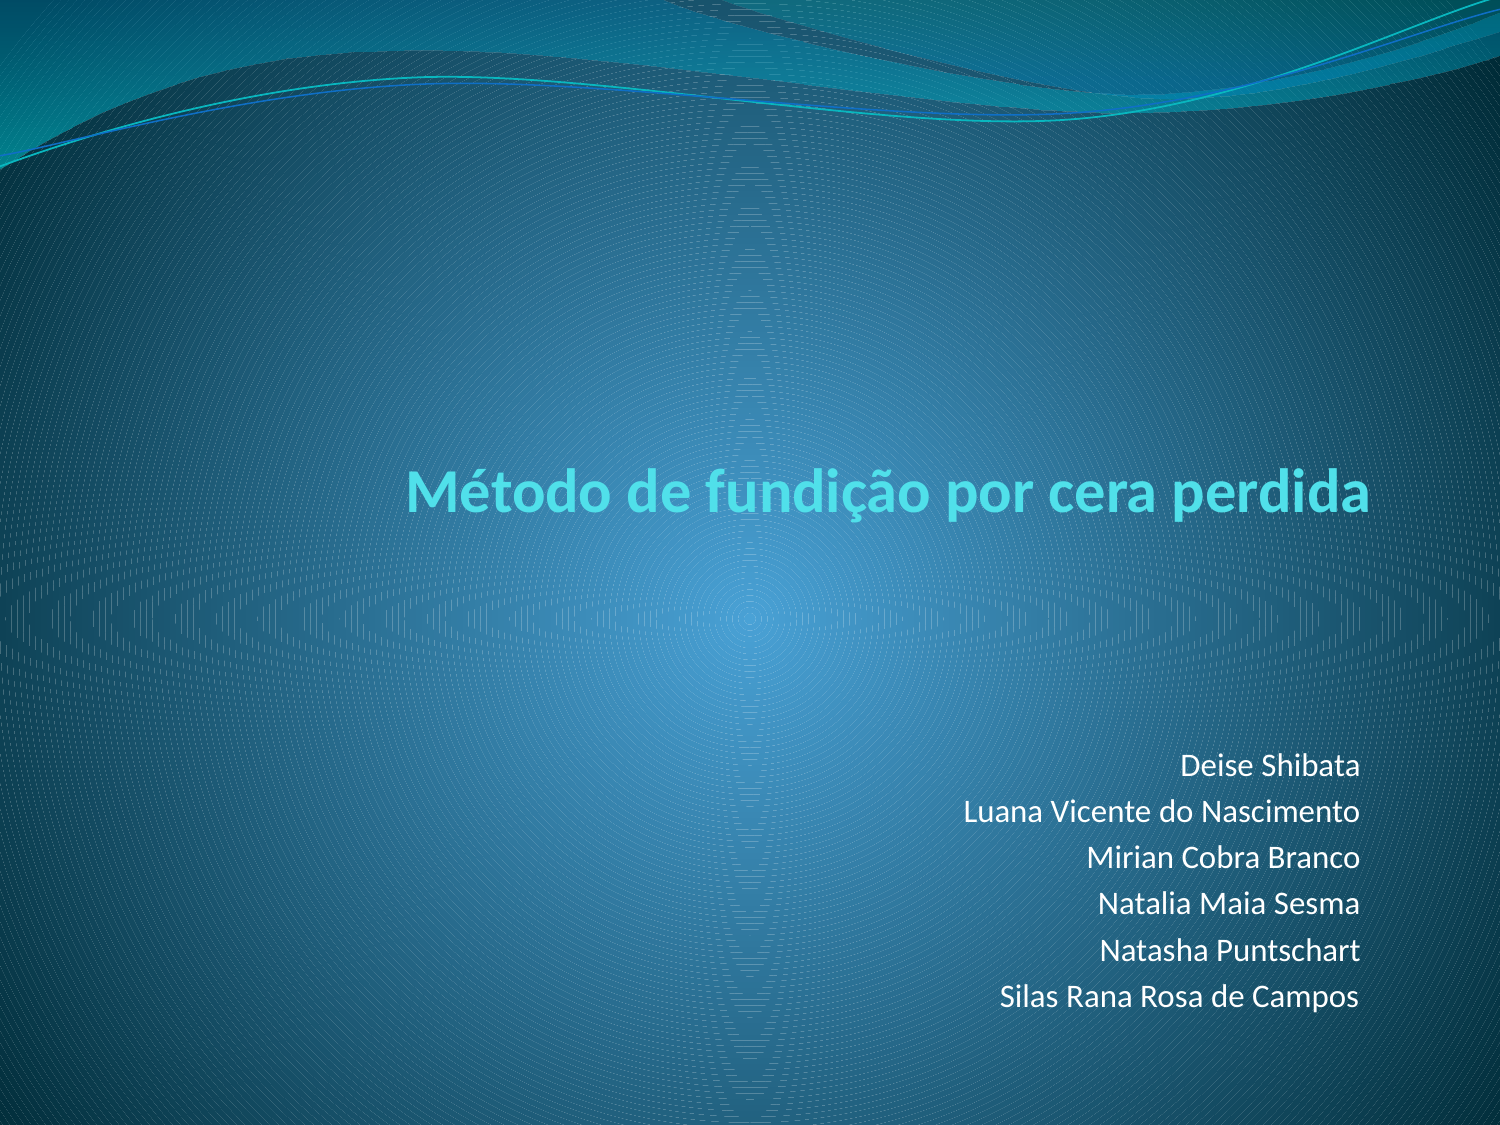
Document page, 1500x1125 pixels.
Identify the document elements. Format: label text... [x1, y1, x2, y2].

title Método de fundição por cera perdida [87, 224, 1376, 525]
subtitle Deise Shibata Luana Vicente do Nascimento Mirian Cobra Branco Natalia Maia Sesma Natasha Puntschart Silas Rana Rosa de Campos [87, 735, 1376, 1024]
